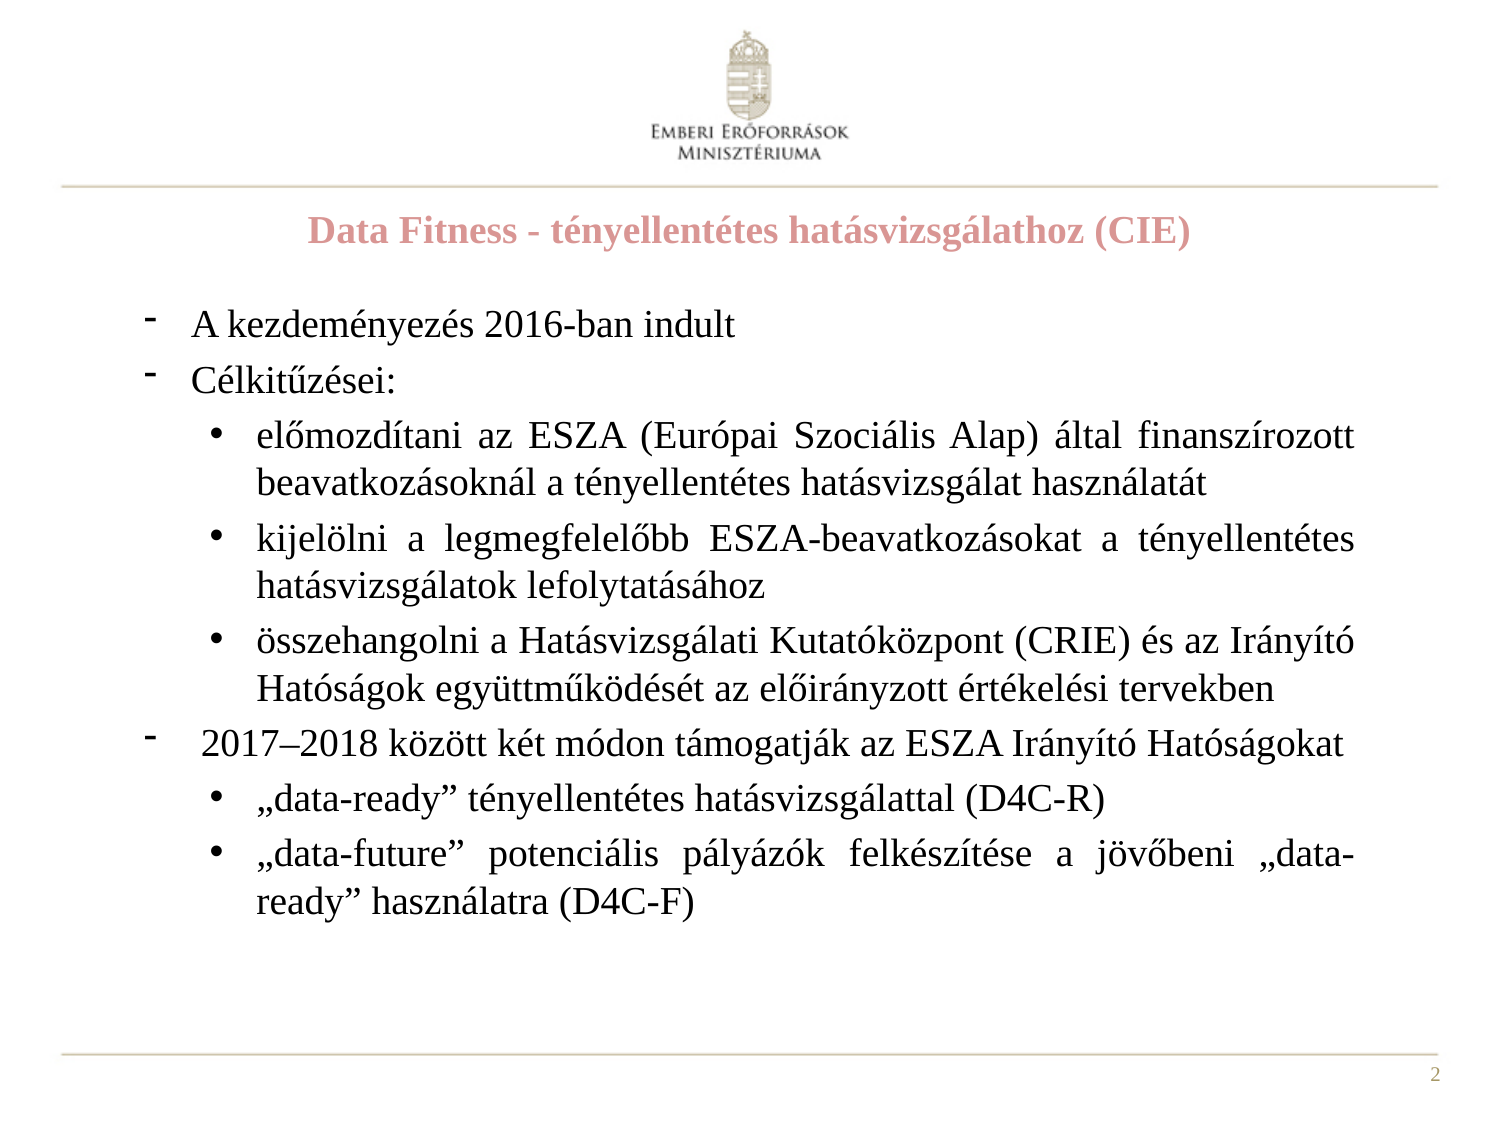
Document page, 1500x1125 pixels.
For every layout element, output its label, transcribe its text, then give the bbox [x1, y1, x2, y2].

picture [0, 2, 1500, 184]
picture [0, 289, 1500, 1123]
text_box Data Fitness - tényellentétes hatásvizsgálathoz (CIE) [112, 196, 1388, 291]
title [0, 184, 1500, 289]
list A kezdeményezés 2016-ban indult Célkitűzései: előmozdítani az ESZA (Európai Szociális Alap) által finanszírozott beavatkozásoknál a tényellentétes hatásvizsgálat használatát kijelölni a legmegfelelőbb ESZA-beavatkozásokat a tényellentétes hatásvizsgálatok lefolytatásához összehangolni a Hatásvizsgálati Kutatóközpont (CRIE) és az Irányító Hatóságok együttműködését az előirányzott értékelési tervekben 2017–2018 között két módon támogatják az ESZA Irányító Hatóságokat „data-ready” tényellentétes hatásvizsgálattal (D4C-R) „data-future” potenciális pályázók felkészítése a jövőbeni „data-ready” használatra (D4C-F) [128, 291, 1372, 1024]
